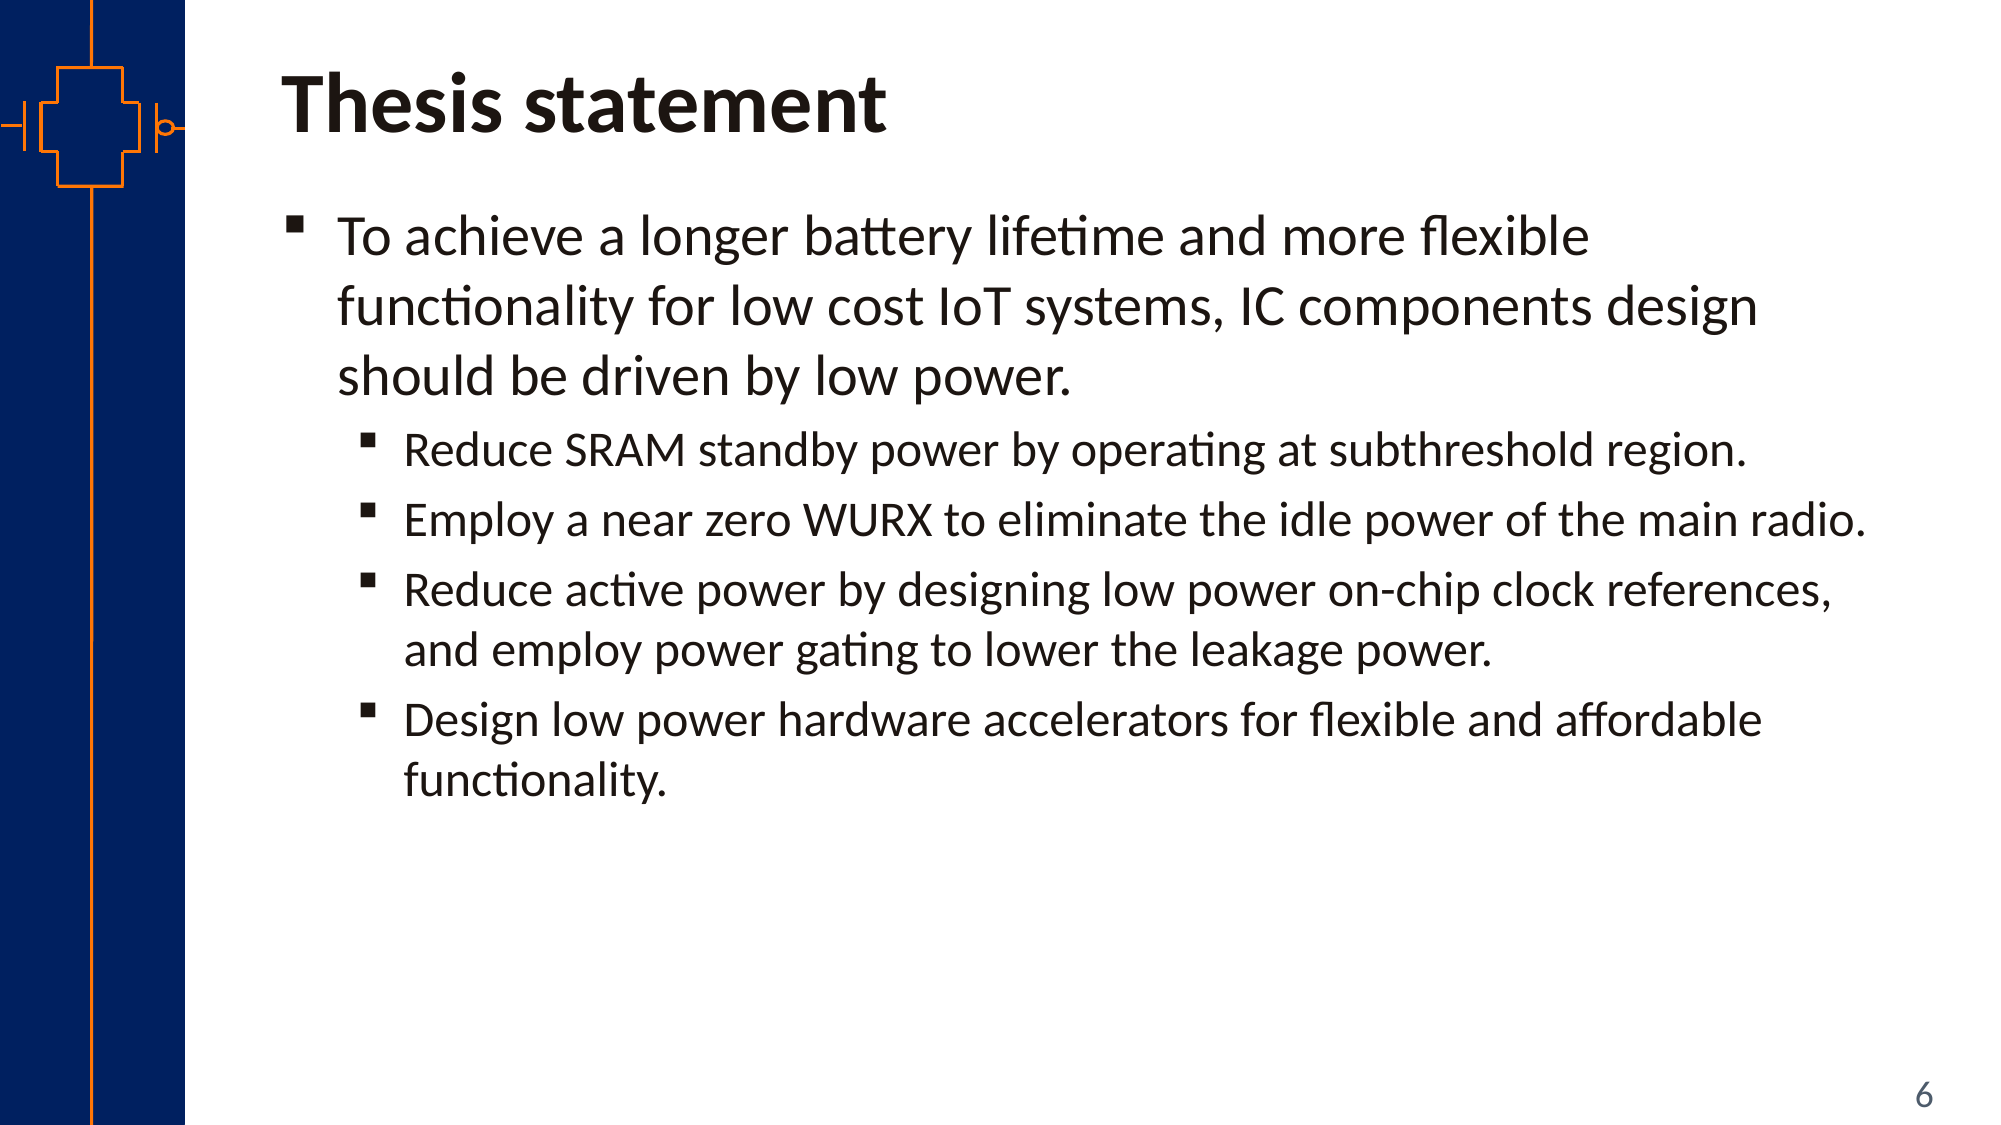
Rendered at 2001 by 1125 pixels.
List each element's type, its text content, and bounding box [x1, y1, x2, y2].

list To achieve a longer battery lifetime and more flexible functionality for low cost IoT systems, IC components design should be driven by low power. Reduce SRAM standby power by operating at subthreshold region. Employ a near zero WURX to eliminate the idle power of the main radio. Reduce active power by designing low power on-chip clock references, and employ power gating to lower the leakage power. Design low power hardware accelerators for flexible and affordable functionality. [266, 189, 1900, 1049]
slide_number 6 [1899, 1062, 1984, 1123]
title Thesis statement [266, 37, 1850, 157]
